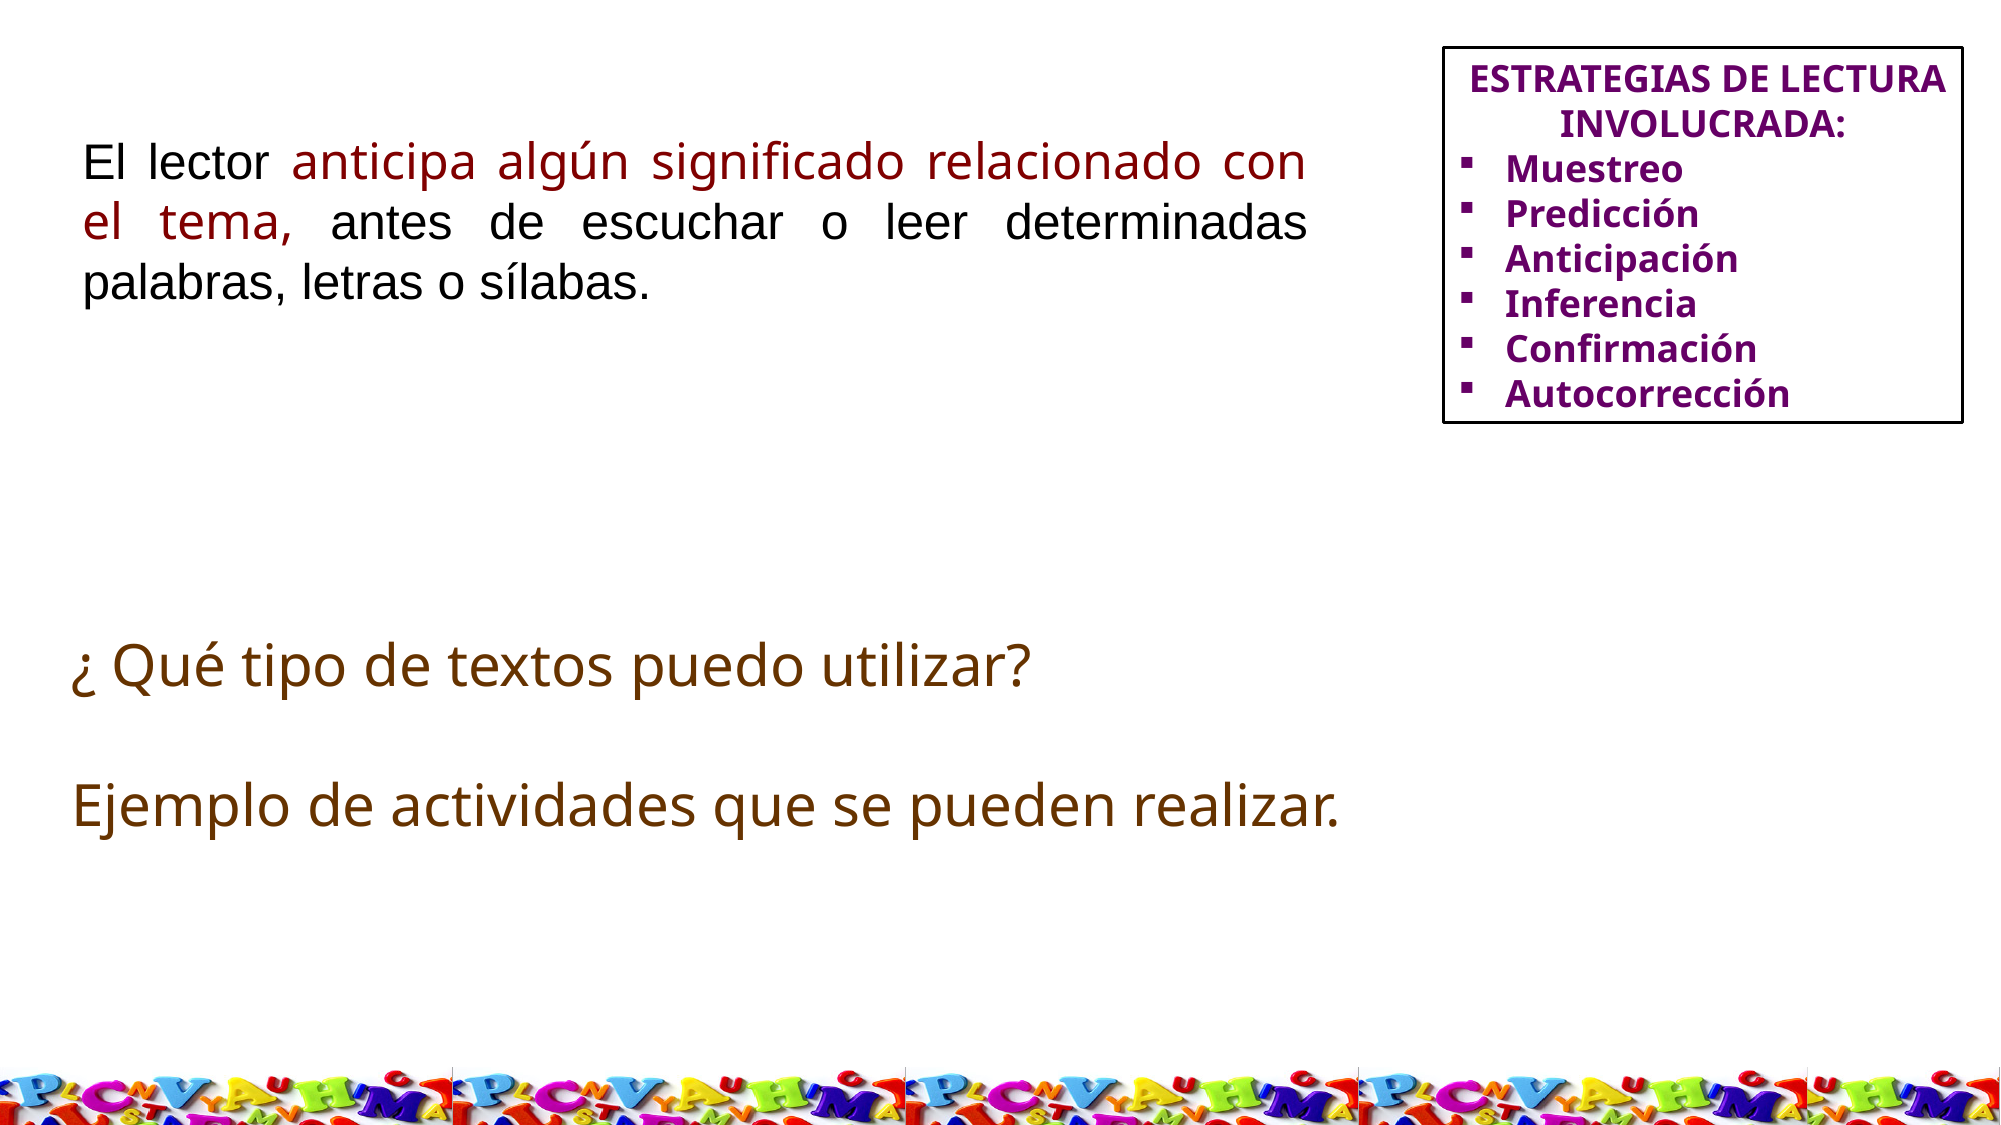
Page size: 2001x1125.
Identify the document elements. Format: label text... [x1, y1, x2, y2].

text_box ¿ Qué tipo de textos puedo utilizar? Ejemplo de actividades que se pueden realizar. [56, 620, 1693, 846]
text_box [0, 1066, 2000, 1125]
text_box El lector anticipa algún significado relacionado con el tema, antes de escuchar o leer determinadas palabras, letras o sílabas. [67, 121, 1324, 317]
text_box ESTRATEGIAS DE LECTURA INVOLUCRADA: Muestreo Predicción Anticipación Inferencia Confirmación Autocorrección [1443, 47, 1963, 423]
